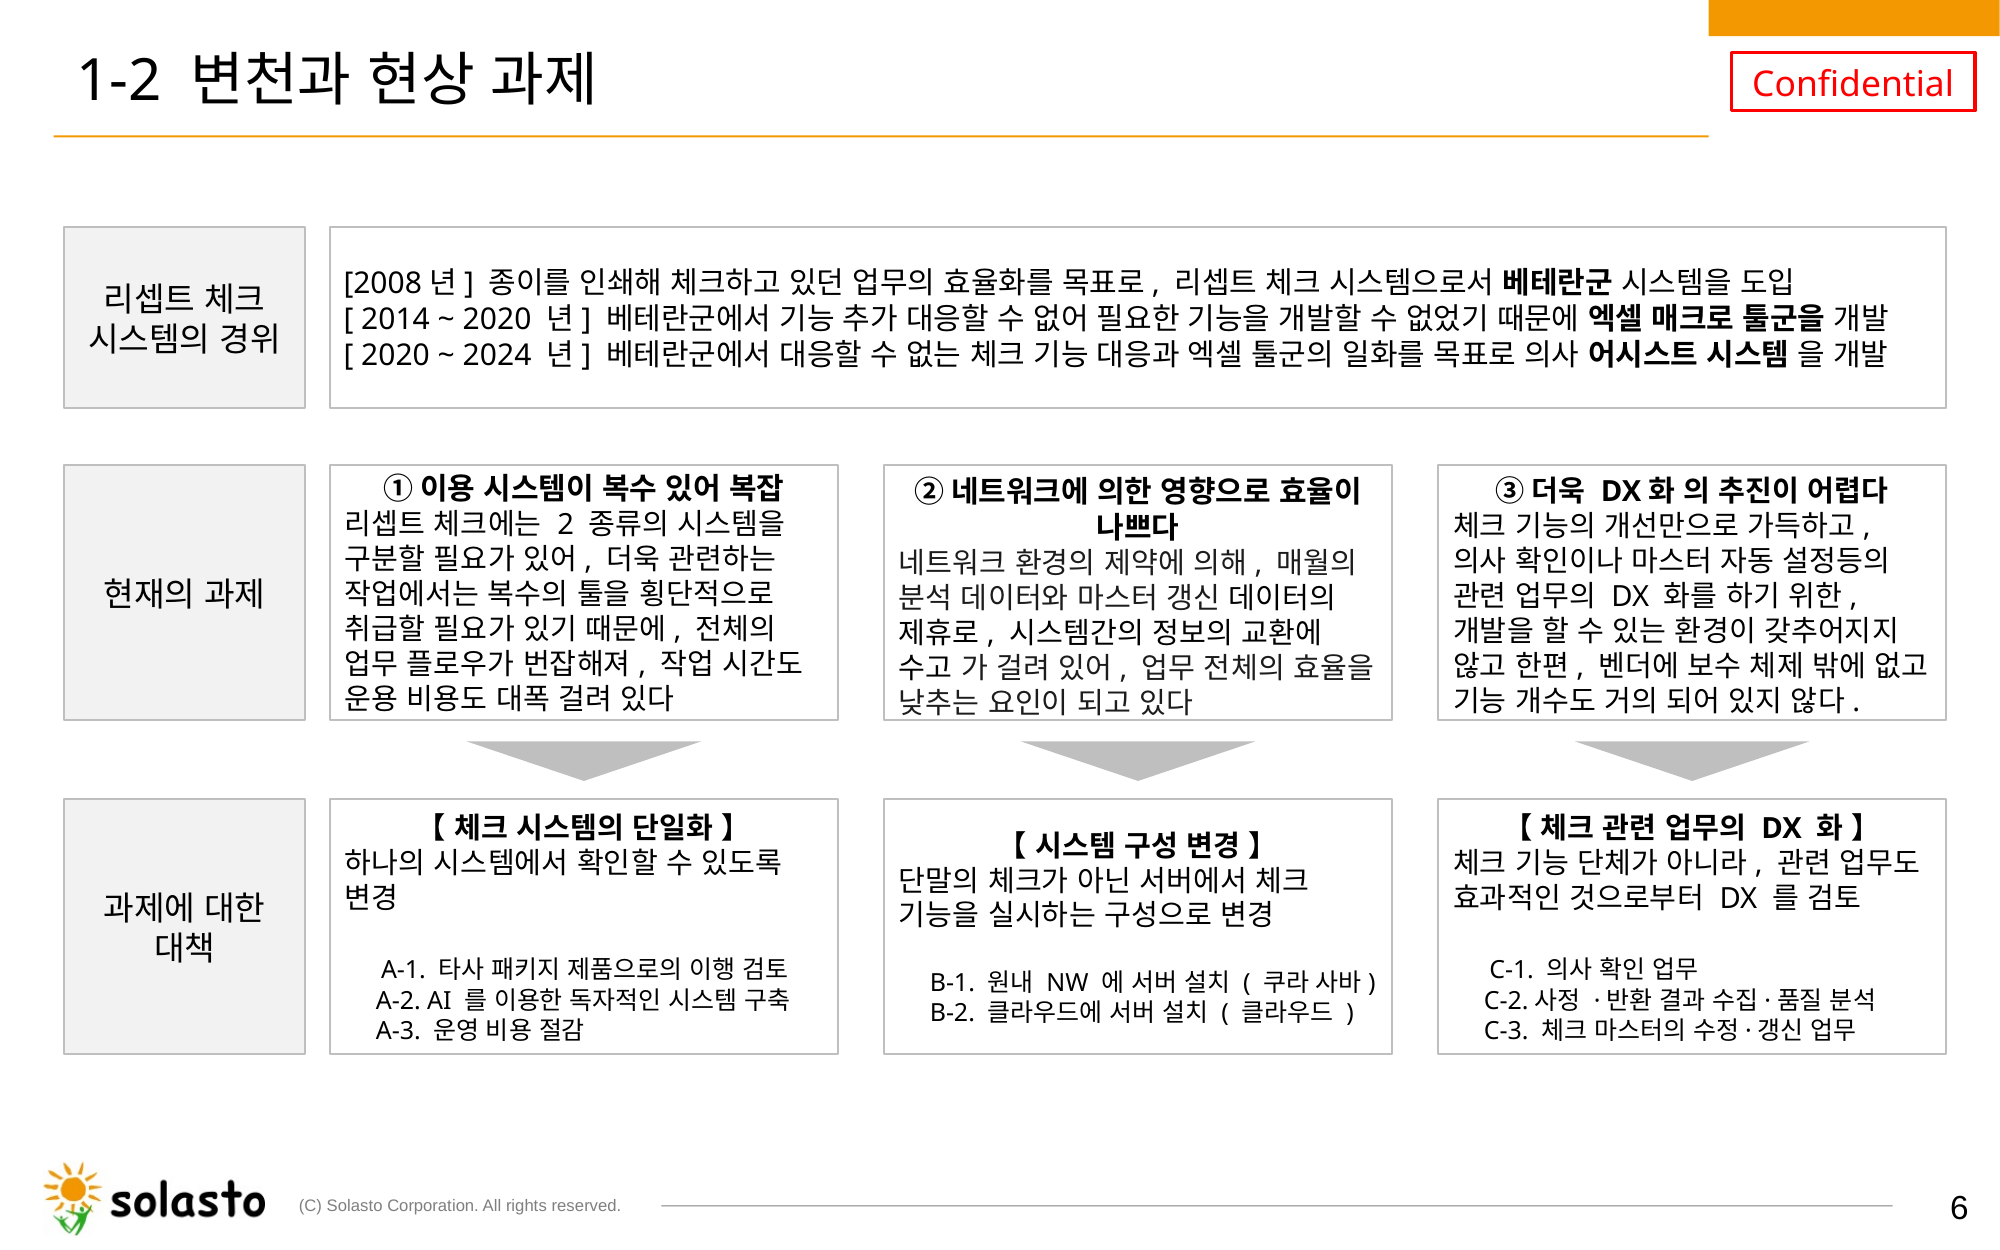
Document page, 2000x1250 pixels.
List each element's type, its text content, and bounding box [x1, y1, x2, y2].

text_box ①이용 시스템이 복수 있어 복잡 리셉트 체크에는 2 종류의 시스템을 구분할 필요가 있어, 더욱 관련하는 작업에서는 복수의 툴을 횡단적으로 취급할 필요가 있기 때문에, 전체의 업무 플로우가 번잡해져, 작업 시간도 운용 비용도 대폭 걸려 있다 [328, 463, 840, 722]
text_box [1573, 739, 1812, 783]
text_box 【 시스템 구성 변경 】 단말의 체크가 아닌 서버에서 체크 기능을 실시하는 구성으로 변경 B-1. 원내 NW 에 서버 설치 ( 쿠라 사바) B-2. 클라우드에 서버 설치 ( 클라우드 ) [882, 797, 1394, 1056]
text_box ②네트워크에 의한 영향으로 효율이 나쁘다 네트워크 환경의 제약에 의해, 매월의 분석 데이터와 마스터 갱신 데이터의 제휴로, 시스템간의 정보의 교환에 수고 가 걸려 있어, 업무 전체의 효율을 낮추는 요인이 되고 있다 [882, 463, 1394, 722]
picture [43, 1161, 265, 1238]
text_box 과제에 대한 대책 [62, 797, 307, 1056]
text_box [464, 739, 703, 783]
title 1-2 변천과 현상 과제 [61, 0, 1709, 189]
text_box 현재의 과제 [62, 463, 307, 722]
text_box [2008년] 종이를 인쇄해 체크하고 있던 업무의 효율화를 목표로, 리셉트 체크 시스템으로서 베테란군 시스템을 도입 [ 2014 ~ 2020 년] 베테란군에서 기능 추가 대응할 수 없어 필요한 기능을 개발할 수 없었기 때문에 엑셀 매크로 툴군을 개발 [ 2020 ~ 2024 년] 베테란군에서 대응할 수 없는 체크 기능 대응과 엑셀 툴군의 일화를 목표로 의사 어시스트 시스템 을 개발 [328, 225, 1948, 410]
text_box [1019, 739, 1258, 783]
text_box ③더욱 DX화 의 추진이 어렵다 체크 기능의 개선만으로 가득하고, 의사 확인이나 마스터 자동 설정등의 관련 업무의 DX 화를 하기 위한, 개발을 할 수 있는 환경이 갖추어지지 않고 한편, 벤더에 보수 체제 밖에 없고 기능 개수도 거의 되어 있지 않다. [1436, 463, 1948, 722]
text_box 【 체크 시스템의 단일화 】 하나의 시스템에서 확인할 수 있도록 변경 A-1. 타사 패키지 제품으로의 이행 검토 A-2. AI 를 이용한 독자적인 시스템 구축 A-3. 운영 비용 절감 [328, 797, 840, 1056]
text_box 리셉트 체크 시스템의 경위 [62, 225, 307, 410]
text_box 【 체크 관련 업무의 DX 화 】 체크 기능 단체가 아니라, 관련 업무도 효과적인 것으로부터 DX 를 검토 C-1. 의사 확인 업무 C-2.사정 ·반환 결과 수집·품질 분석 C-3. 체크 마스터의 수정·갱신 업무 [1436, 797, 1948, 1056]
